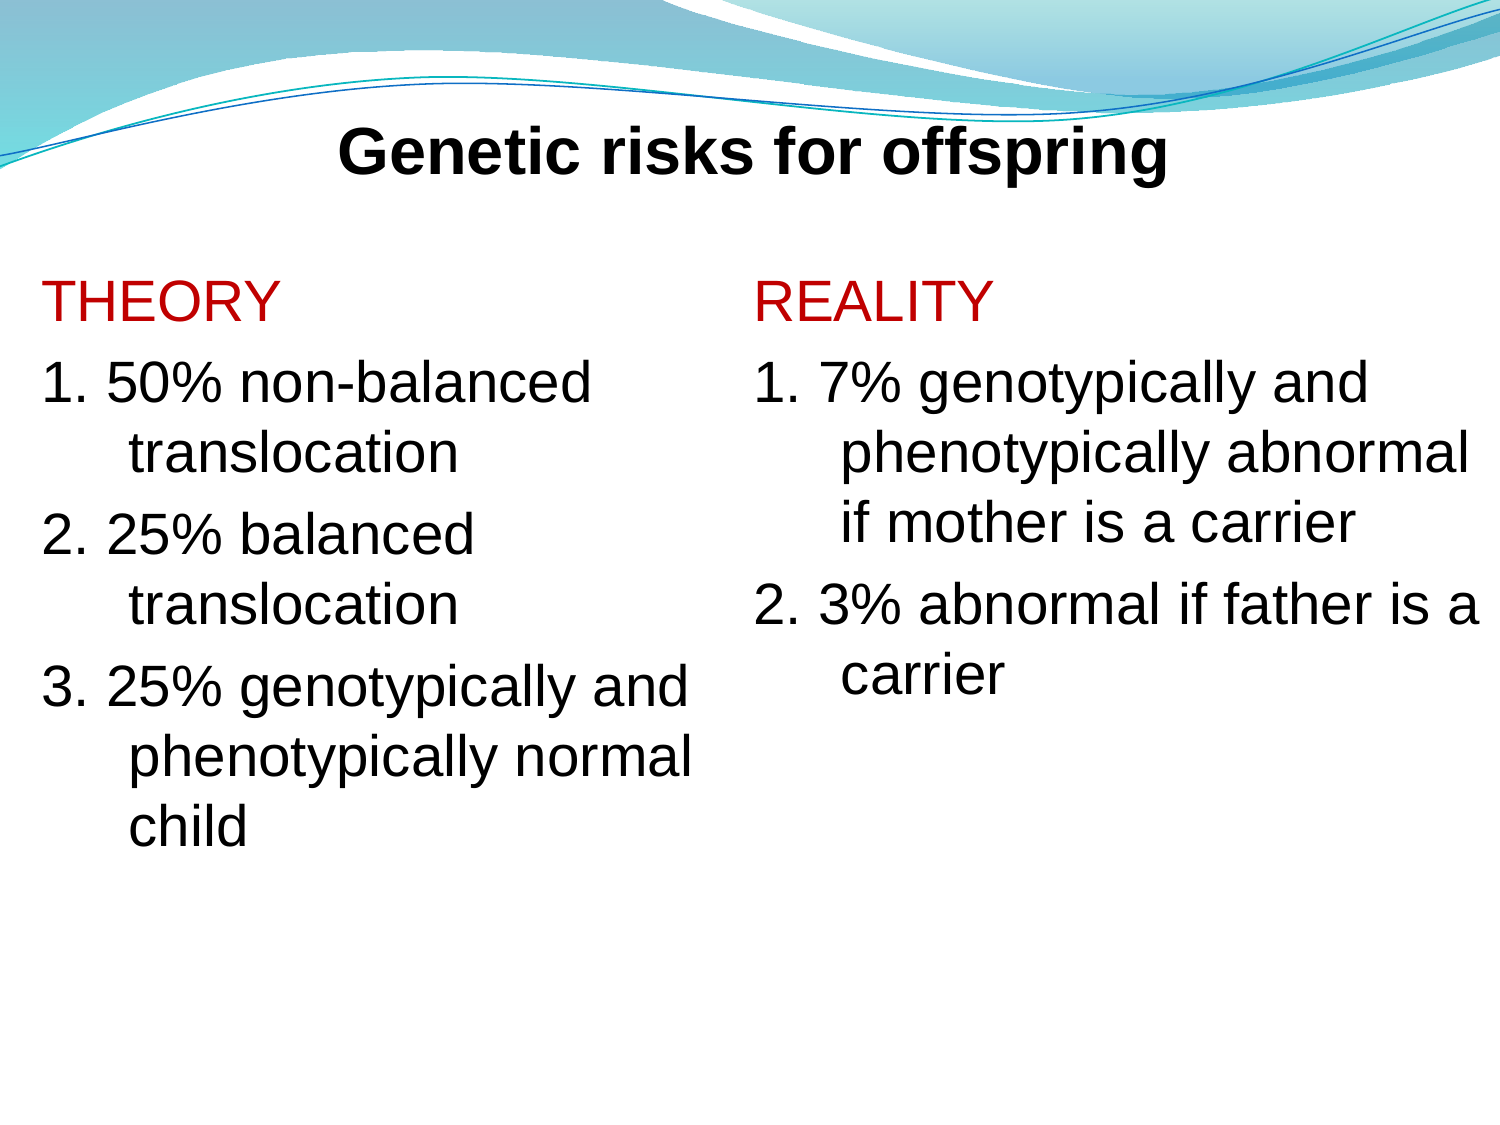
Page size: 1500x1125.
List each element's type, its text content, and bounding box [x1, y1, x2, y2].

list REALITY 1. 7% genotypically and phenotypically abnormal if mother is a carrier 2. 3% abnormal if father is a carrier [738, 255, 1500, 1071]
title Genetic risks for offspring [64, 0, 1447, 188]
subtitle THEORY 1. 50% non-balanced translocation 2. 25% balanced translocation 3. 25% genotypically and phenotypically normal child [41, 255, 738, 1059]
